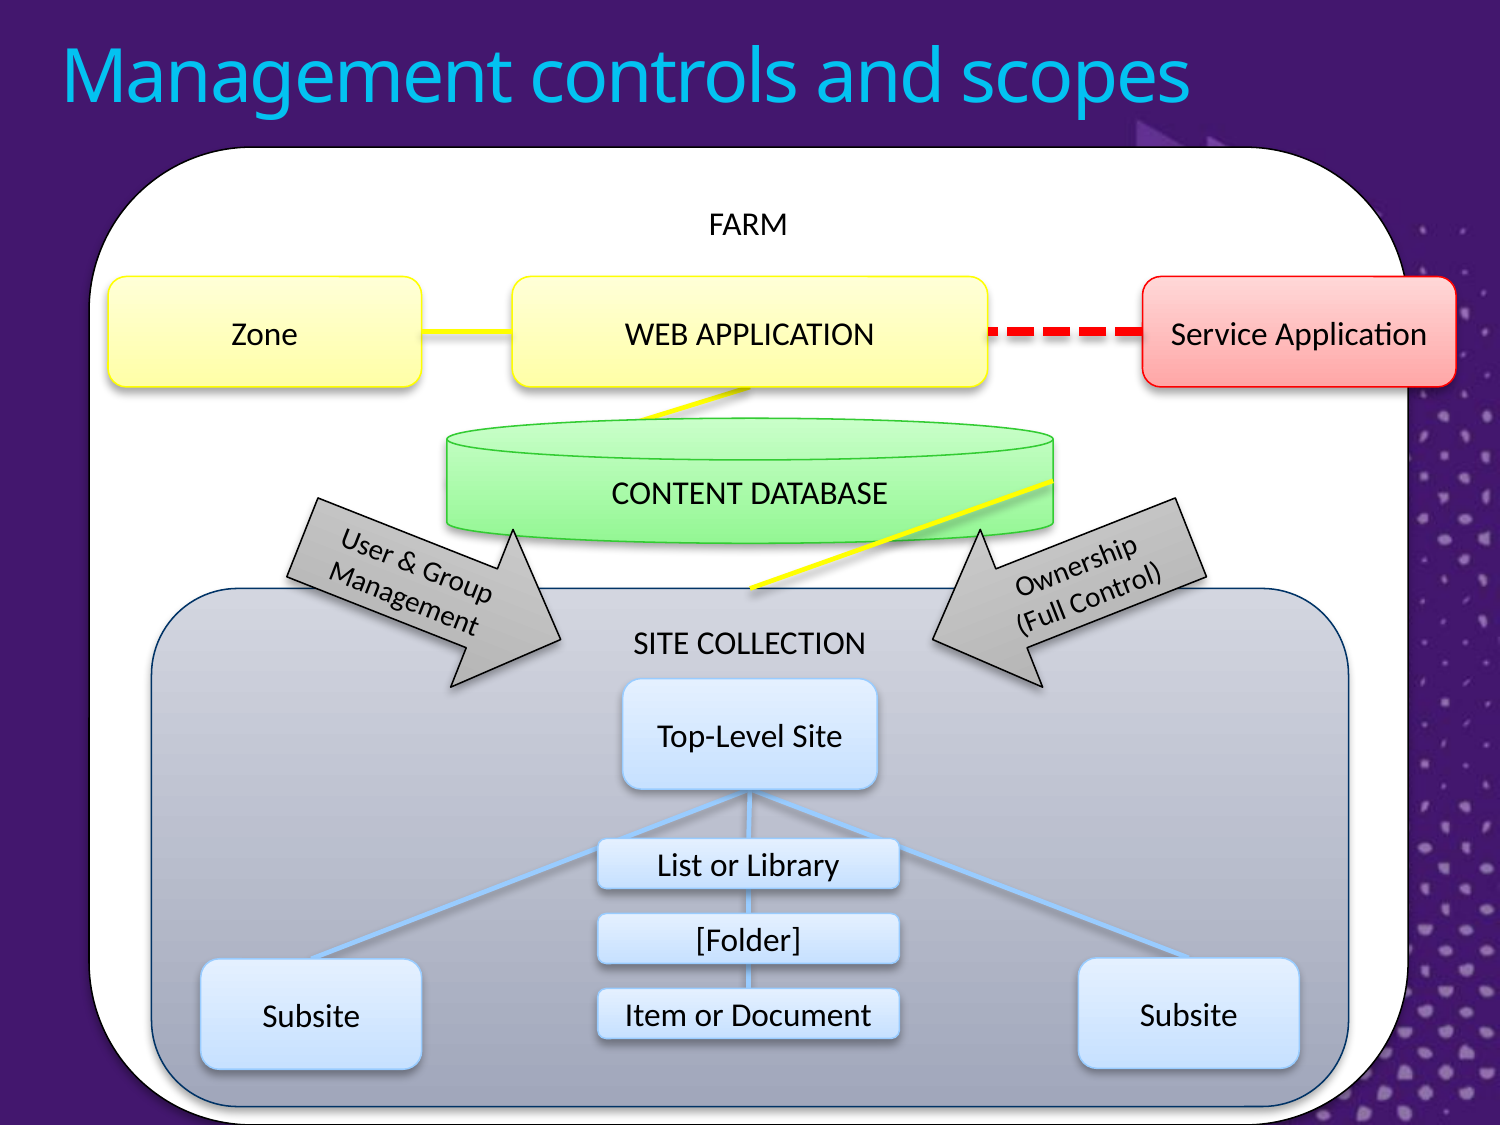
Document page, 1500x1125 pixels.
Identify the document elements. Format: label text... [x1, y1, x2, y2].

text_box FARM [88, 146, 1409, 1125]
text_box CONTENT DATABASE [446, 417, 1054, 545]
text_box Service Application [1141, 275, 1457, 388]
text_box Item or Document [596, 987, 901, 1040]
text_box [751, 788, 1190, 959]
text_box Ownership (Full Control) [931, 497, 1208, 688]
text_box Top-Level Site [621, 677, 879, 788]
text_box Zone [107, 275, 423, 388]
text_box WEB APPLICATION [511, 275, 989, 388]
text_box User & Group Management [286, 497, 562, 688]
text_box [310, 788, 751, 960]
text_box SITE COLLECTION [150, 587, 1350, 1108]
text_box Subsite [1077, 957, 1301, 1070]
text_box Subsite [199, 957, 423, 1071]
picture [0, 0, 1500, 1125]
title Management controls and scopes [60, 37, 1440, 120]
